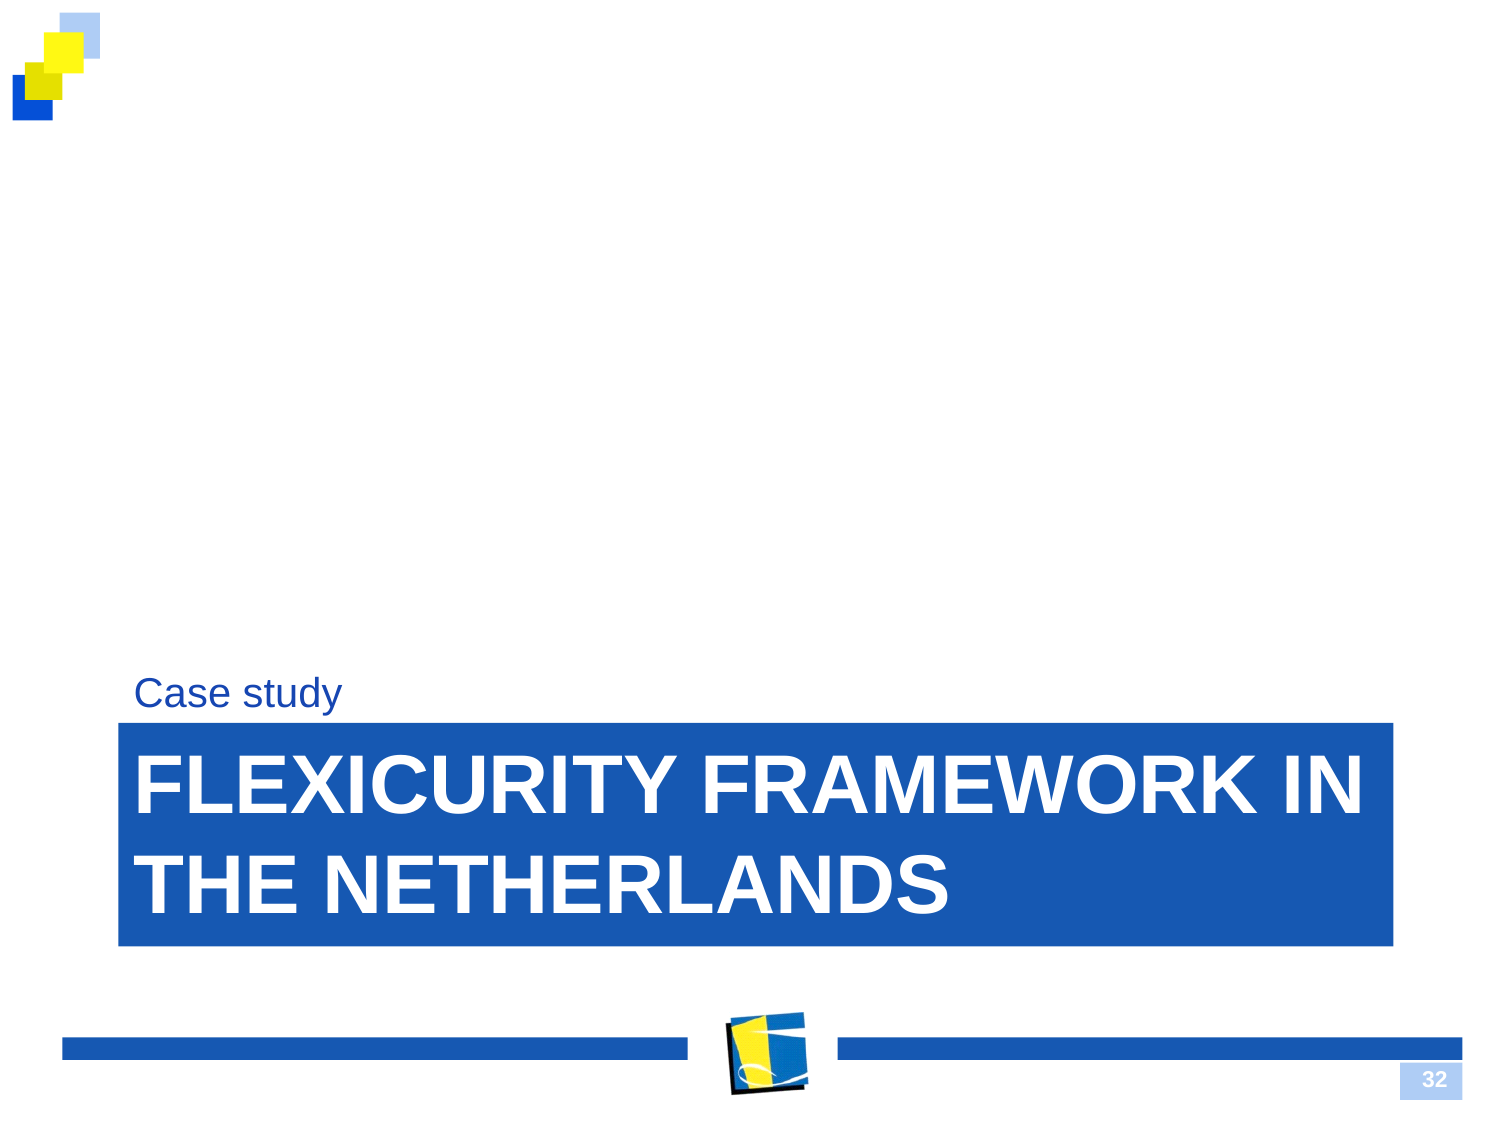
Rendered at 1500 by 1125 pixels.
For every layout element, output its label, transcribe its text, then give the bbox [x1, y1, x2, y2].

title Flexicurity framework in the Netherlands [118, 724, 1394, 947]
slide_number 32 [1399, 1062, 1463, 1101]
list Case study [118, 476, 1394, 724]
